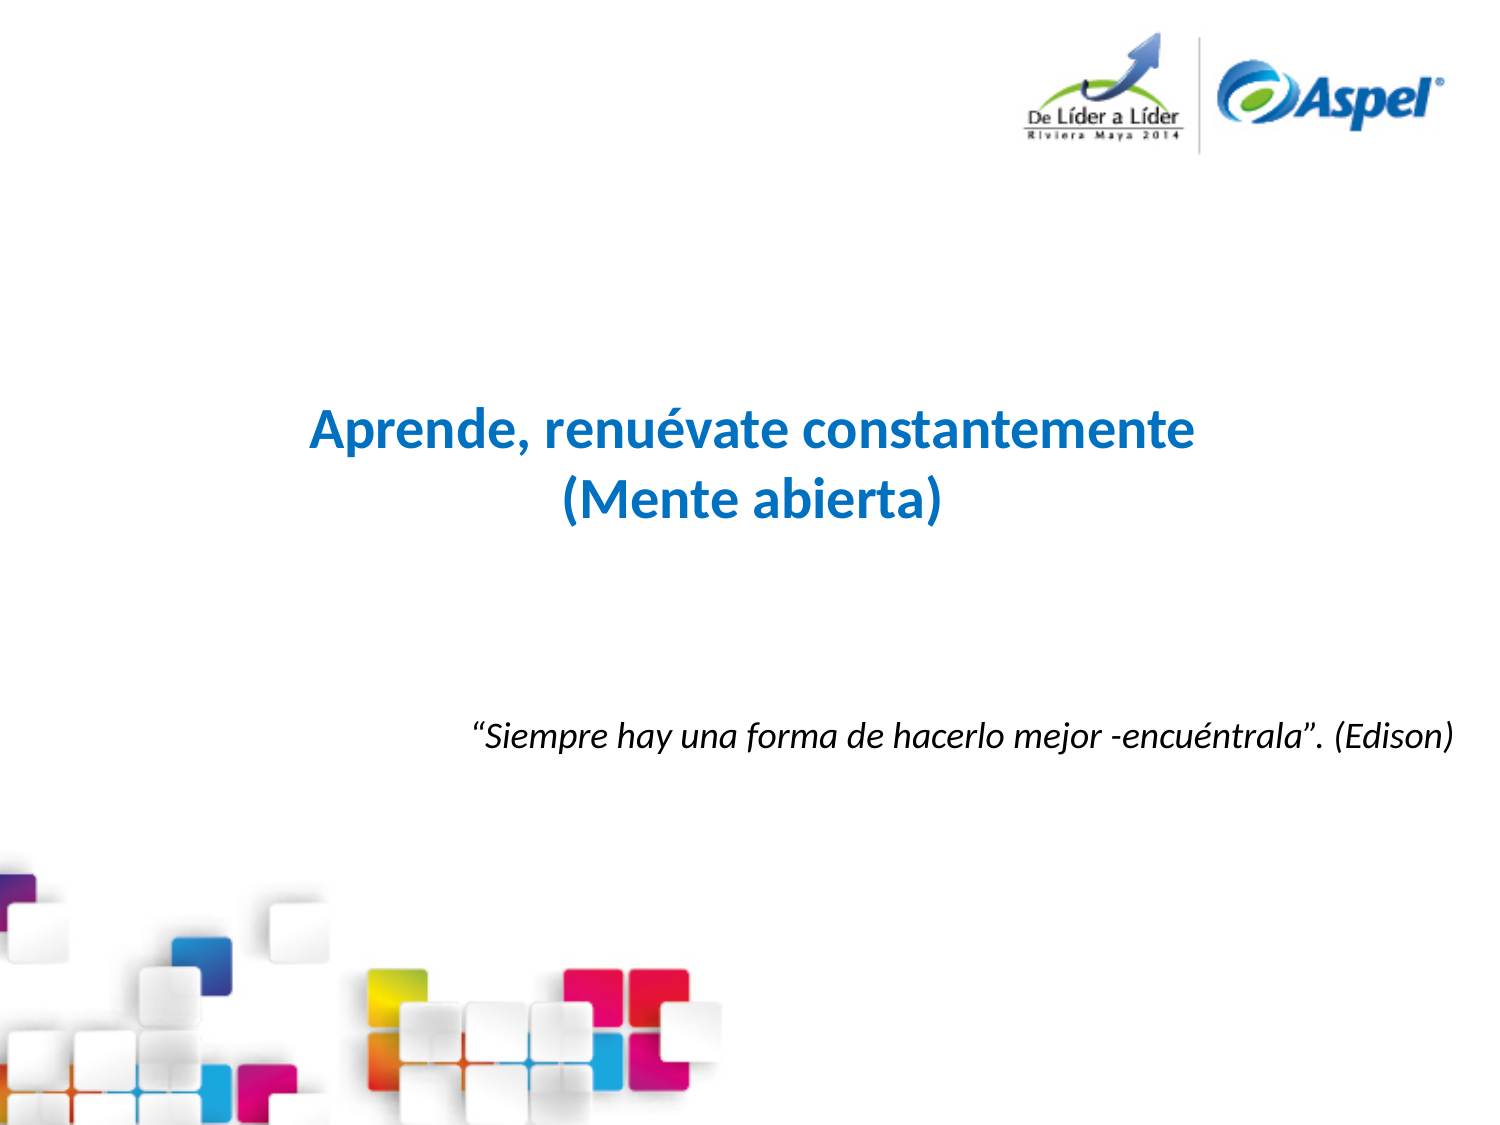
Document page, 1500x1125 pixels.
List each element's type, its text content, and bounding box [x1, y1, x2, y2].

picture [0, 0, 1500, 1125]
text_box “Siempre hay una forma de hacerlo mejor -encuéntrala”. (Edison) [454, 704, 1500, 764]
text_box Aprende, renuévate constantemente (Mente abierta) [171, 383, 1334, 583]
